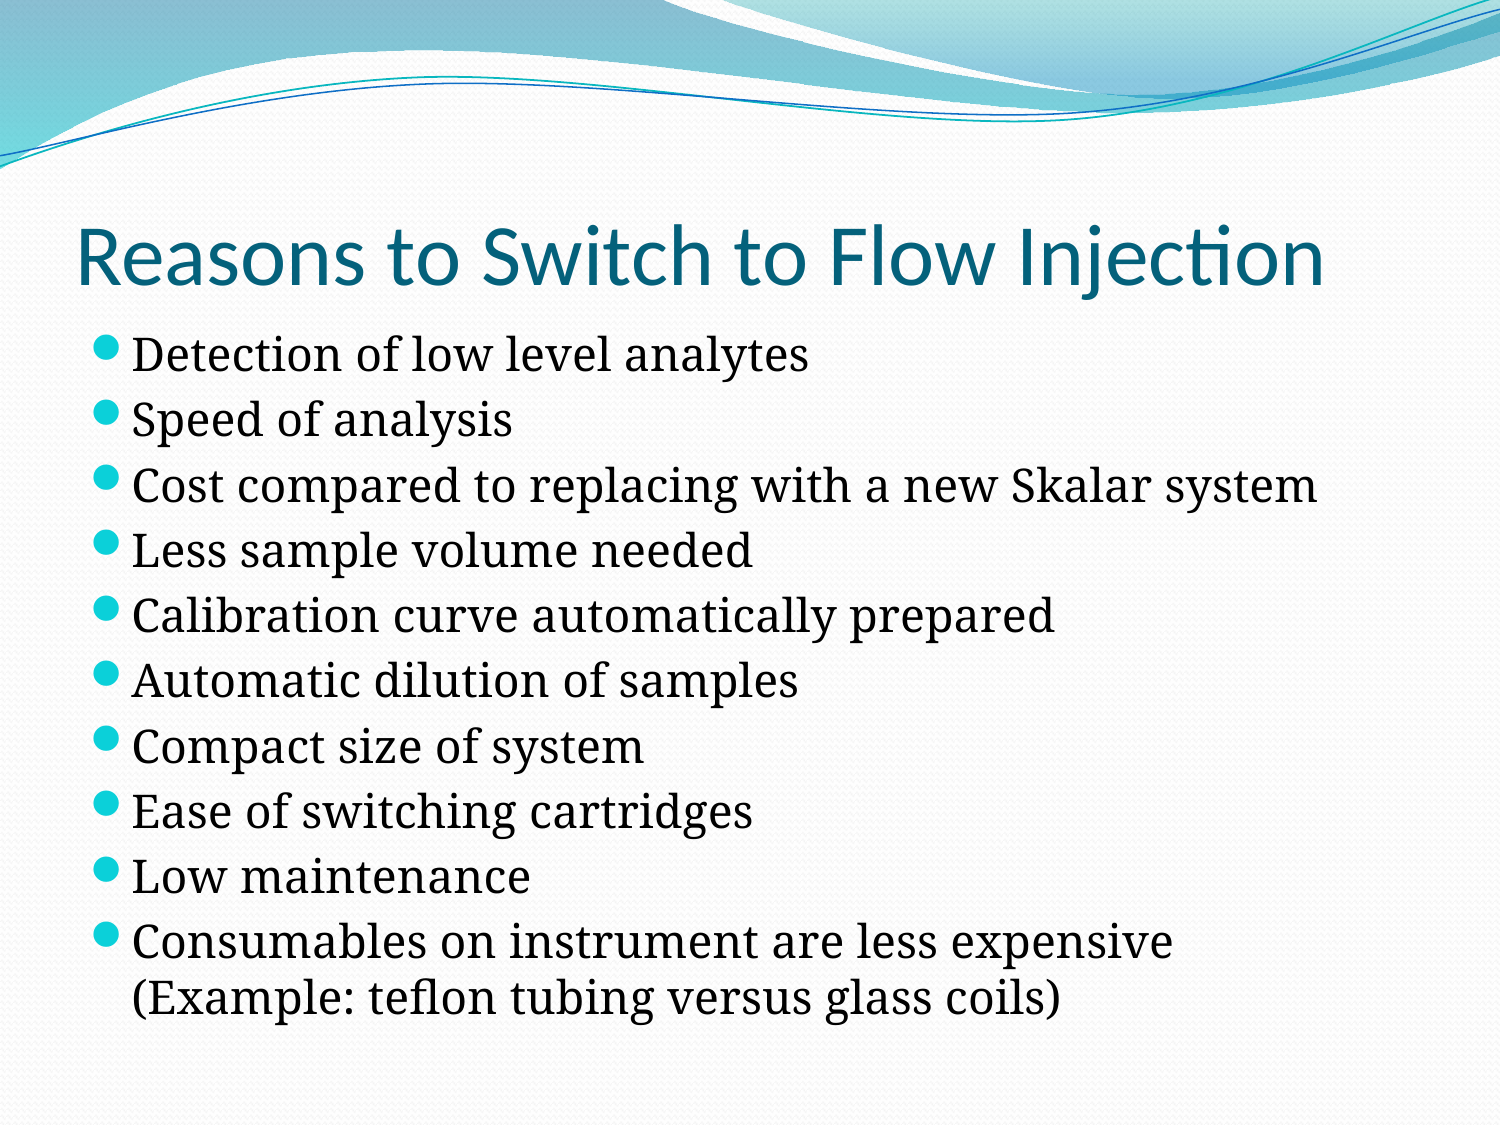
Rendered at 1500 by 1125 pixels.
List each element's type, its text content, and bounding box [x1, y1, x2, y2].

list Detection of low level analytes Speed of analysis Cost compared to replacing with a new Skalar system Less sample volume needed Calibration curve automatically prepared Automatic dilution of samples Compact size of system Ease of switching cartridges Low maintenance Consumables on instrument are less expensive (Example: teflon tubing versus glass coils) [75, 317, 1425, 1038]
title Reasons to Switch to Flow Injection [75, 115, 1425, 303]
